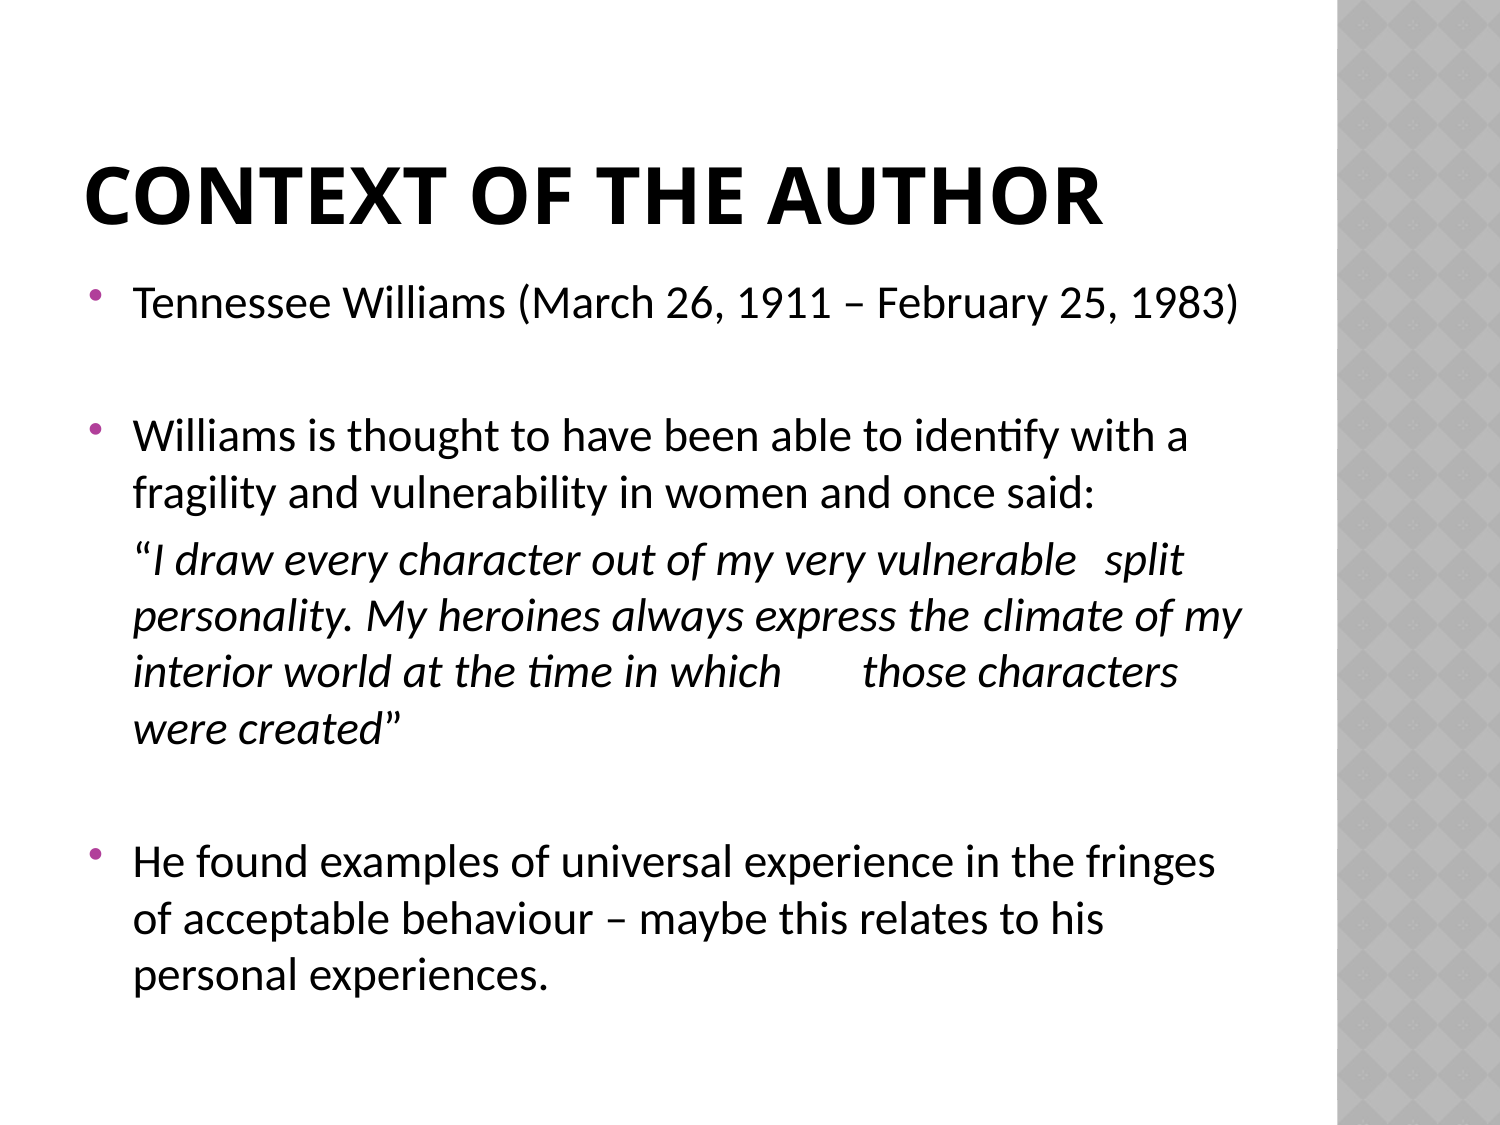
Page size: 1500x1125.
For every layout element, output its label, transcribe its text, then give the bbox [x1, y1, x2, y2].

title Context of The Author [75, 52, 1263, 240]
list Tennessee Williams (March 26, 1911 – February 25, 1983) Williams is thought to have been able to identify with a fragility and vulnerability in women and once said: “I draw every character out of my very vulnerable split personality. My heroines always express the climate of my interior world at the time in which those characters were created” He found examples of universal experience in the fringes of acceptable behaviour – maybe this relates to his personal experiences. [75, 264, 1263, 1059]
